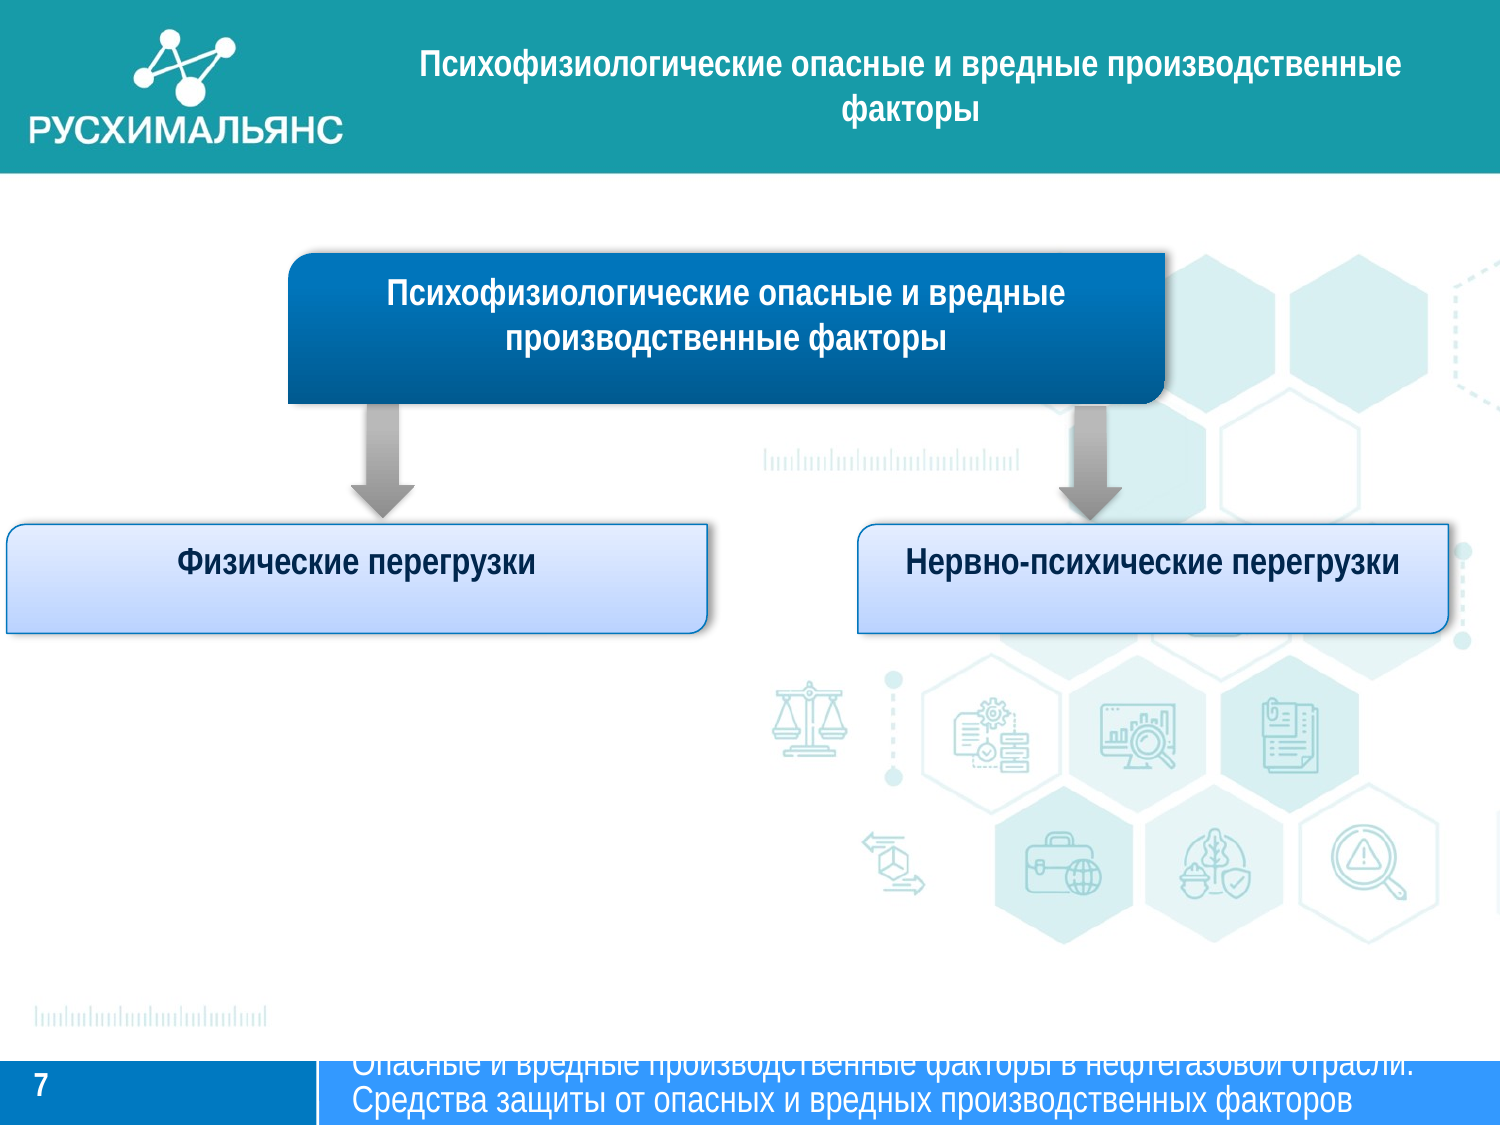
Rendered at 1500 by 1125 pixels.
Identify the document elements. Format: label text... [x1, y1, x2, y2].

picture [0, 0, 1500, 1061]
footer Опасные и вредные производственные факторы в нефтегазовой отрасли. Средства защиты от опасных и вредных производственных факторов [351, 1067, 1500, 1122]
slide_number 6 [33, 1068, 278, 1122]
